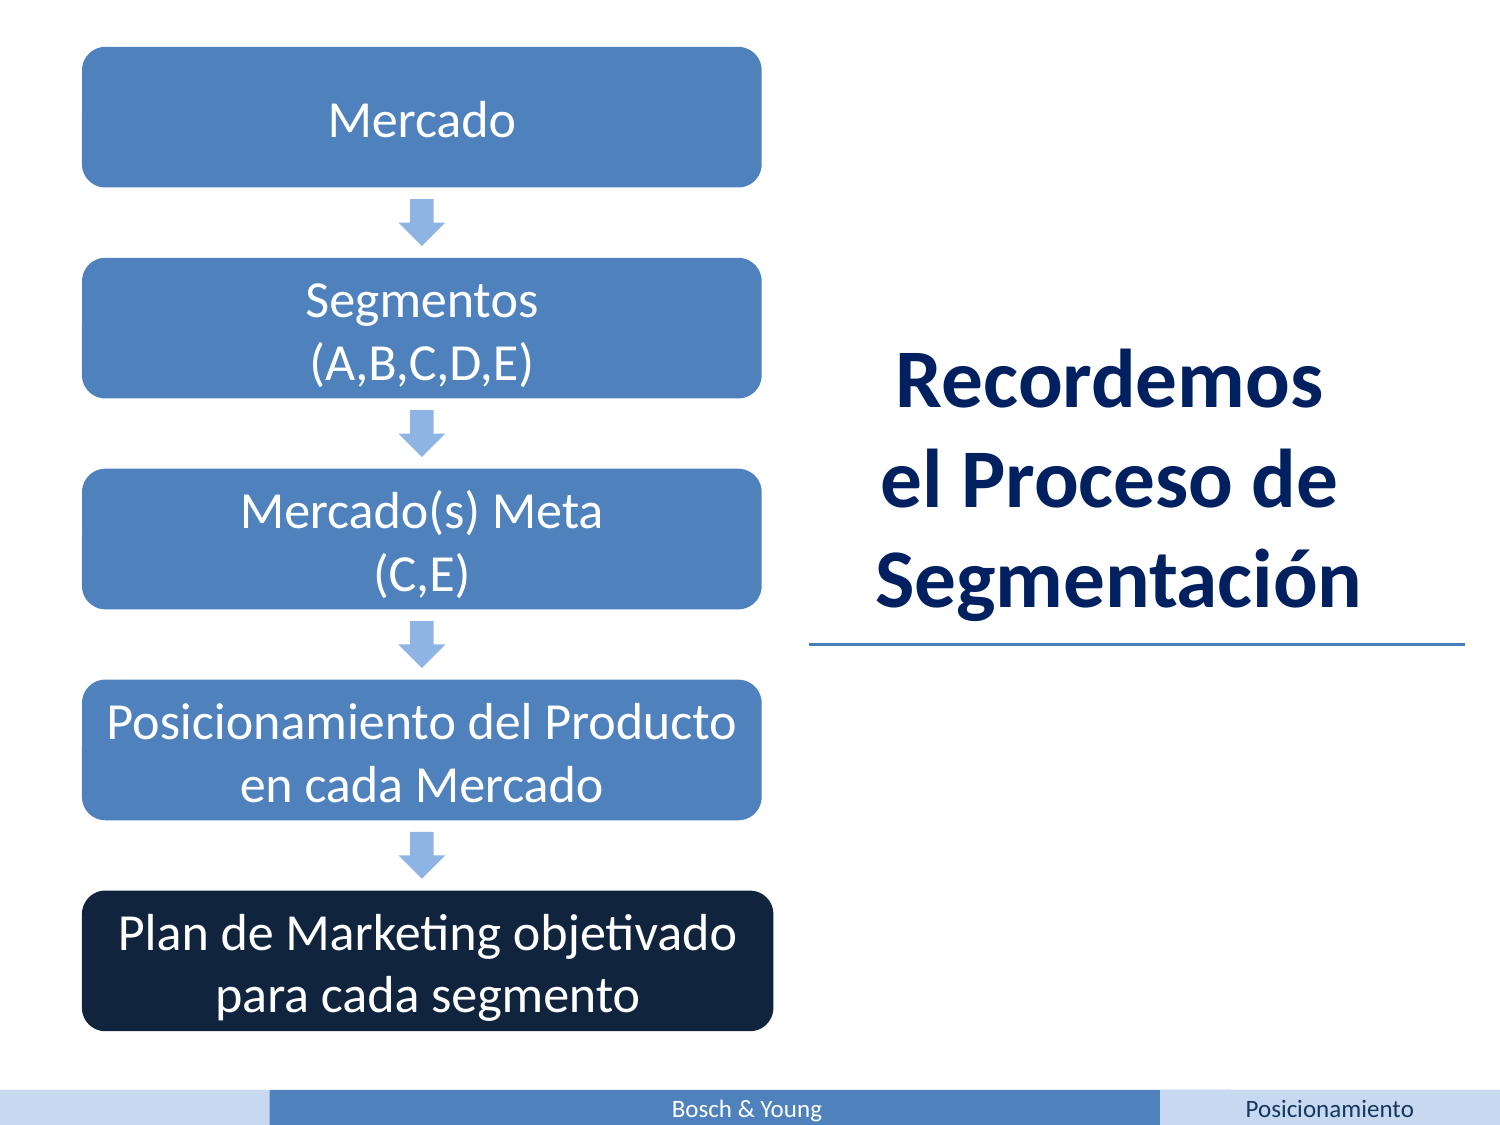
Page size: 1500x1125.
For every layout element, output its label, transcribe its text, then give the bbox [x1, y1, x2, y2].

text_box Posicionamiento [1158, 1088, 1500, 1125]
text_box Bosch & Young [272, 1088, 1158, 1125]
text_box [0, 1088, 272, 1125]
text_box Recordemos el Proceso de Segmentación [778, 316, 1500, 632]
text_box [81, 46, 774, 1032]
